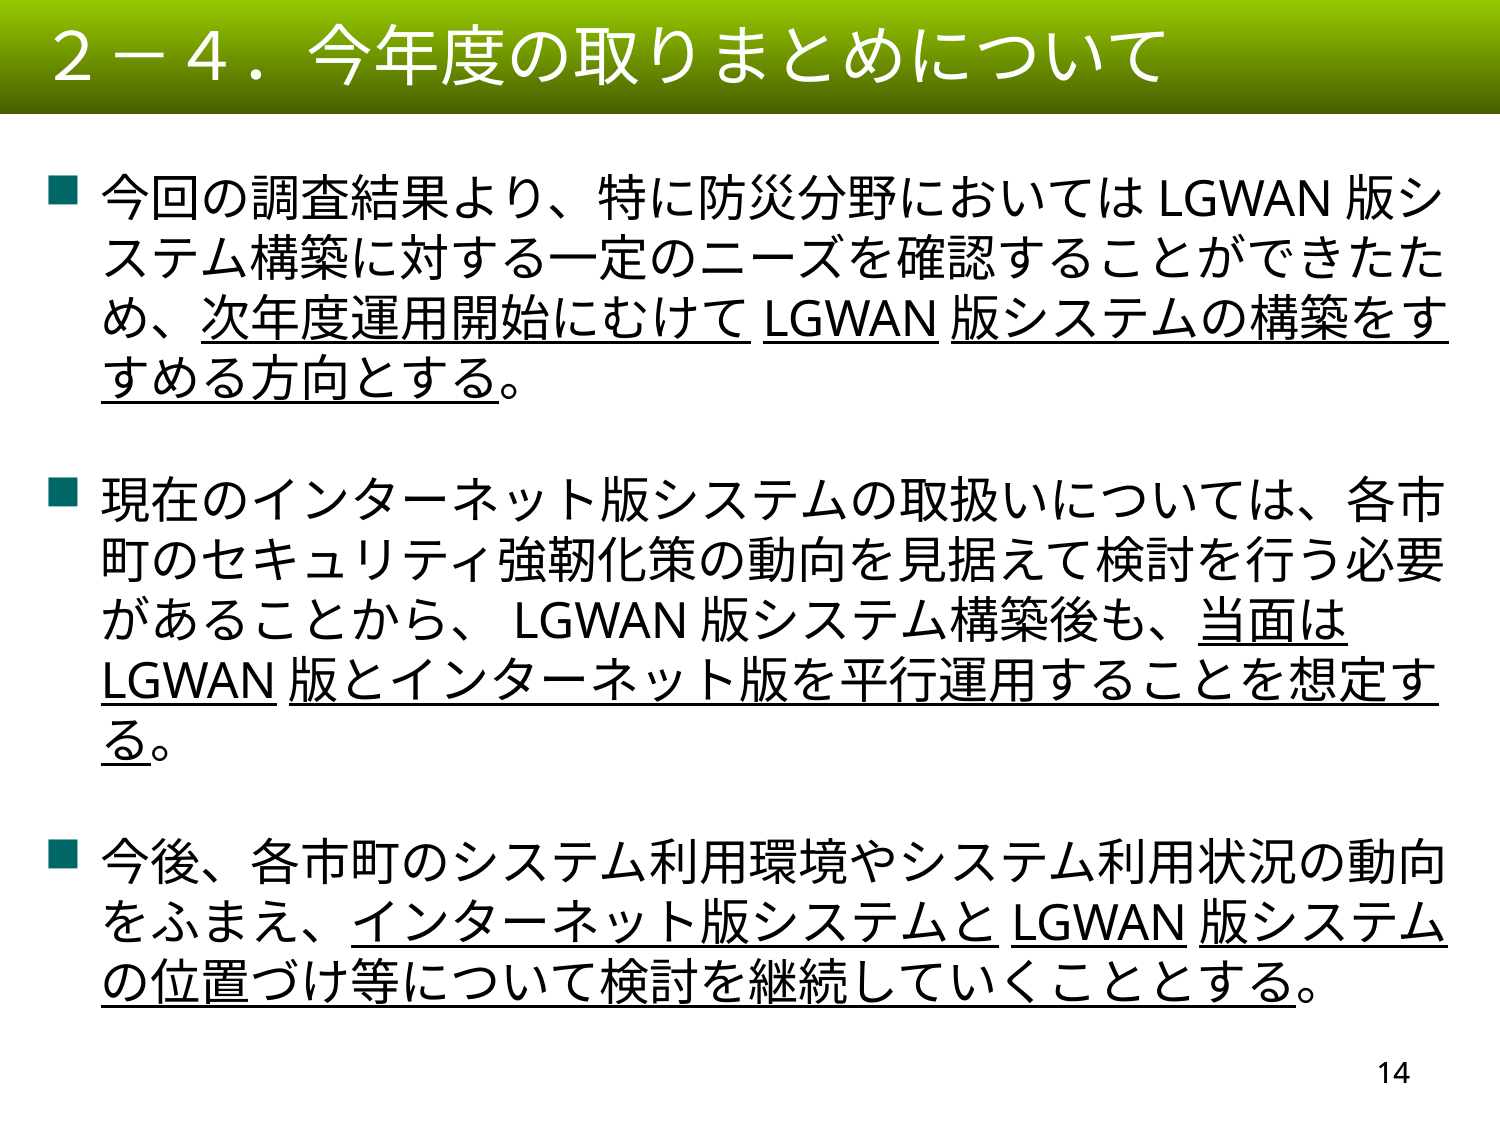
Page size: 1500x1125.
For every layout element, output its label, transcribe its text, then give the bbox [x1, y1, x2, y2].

text_box ２－４．今年度の取りまとめについて [25, 12, 1500, 96]
list 今回の調査結果より、特に防災分野においてはLGWAN版システム構築に対する一定のニーズを確認することができたため、次年度運用開始にむけてLGWAN版システムの構築をすすめる方向とする。 現在のインターネット版システムの取扱いについては、各市町のセキュリティ強靭化策の動向を見据えて検討を行う必要があることから、LGWAN版システム構築後も、当面はLGWAN版とインターネット版を平行運用することを想定する。 今後、各市町のシステム利用環境やシステム利用状況の動向をふまえ、インターネット版システムとLGWAN版システムの位置づけ等について検討を継続していくこととする。 [29, 159, 1469, 1042]
text_box 13 [1074, 1046, 1425, 1103]
